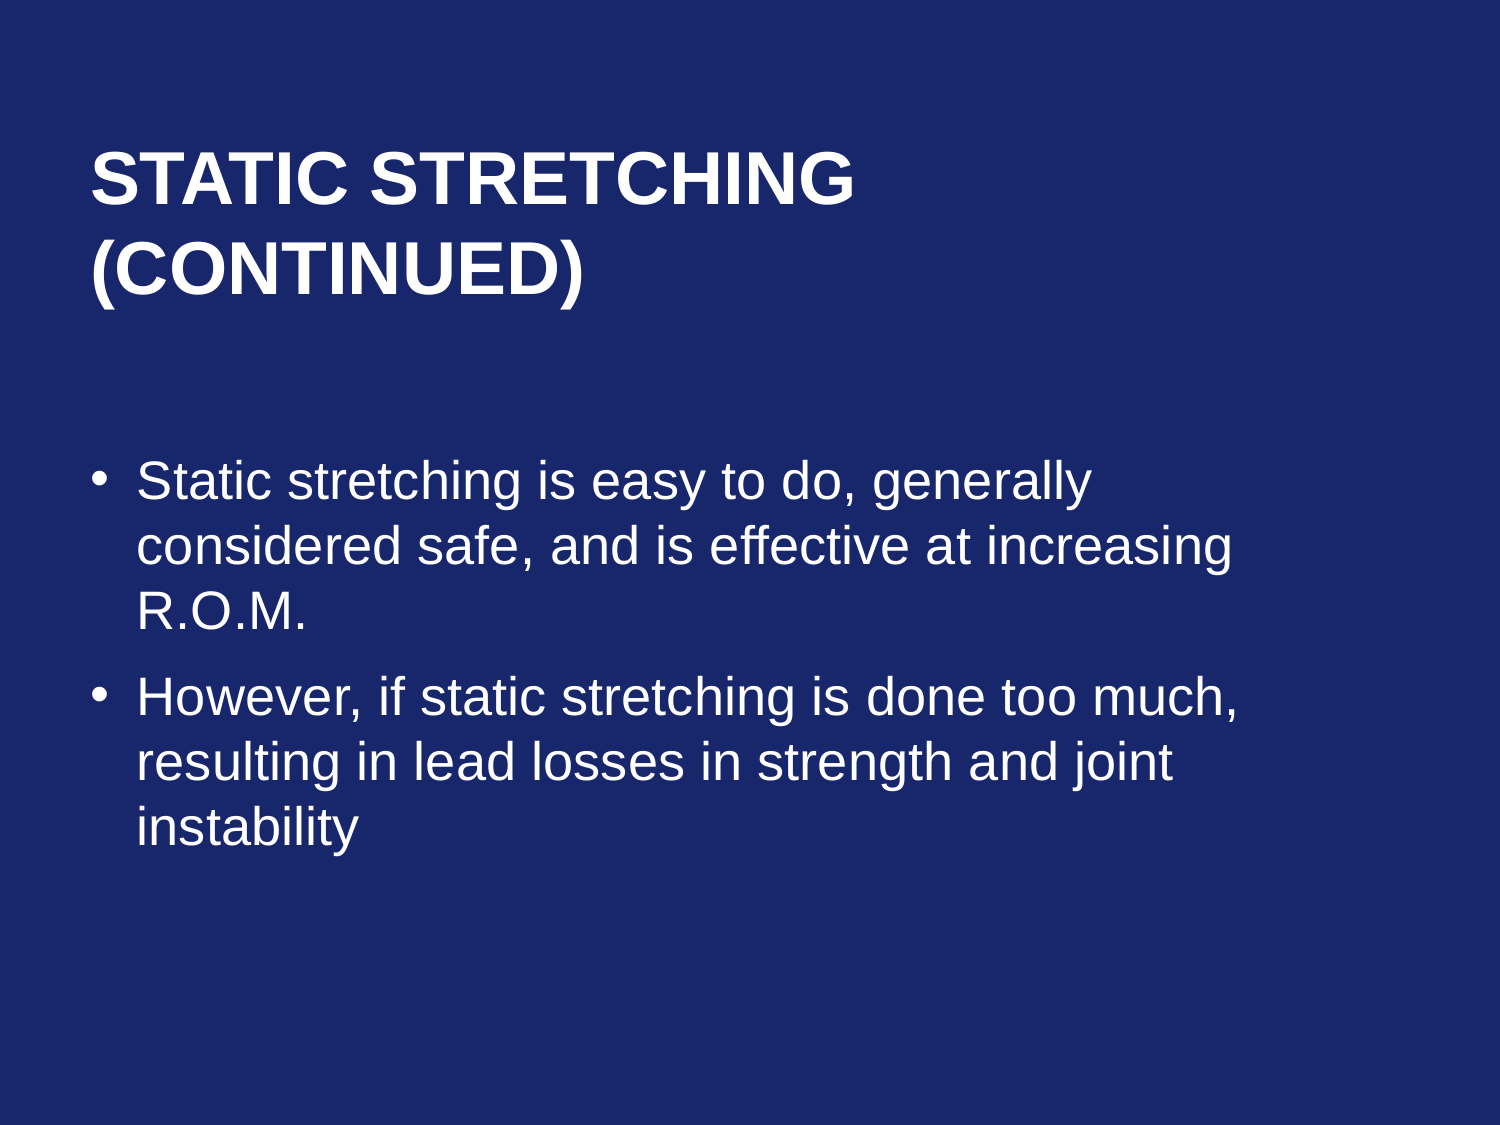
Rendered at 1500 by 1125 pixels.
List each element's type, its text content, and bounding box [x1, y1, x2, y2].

title Static Stretching (continued) [75, 99, 1350, 339]
list Static stretching is easy to do, generally considered safe, and is effective at increasing R.O.M. However, if static stretching is done too much, resulting in lead losses in strength and joint instability [75, 351, 1350, 950]
